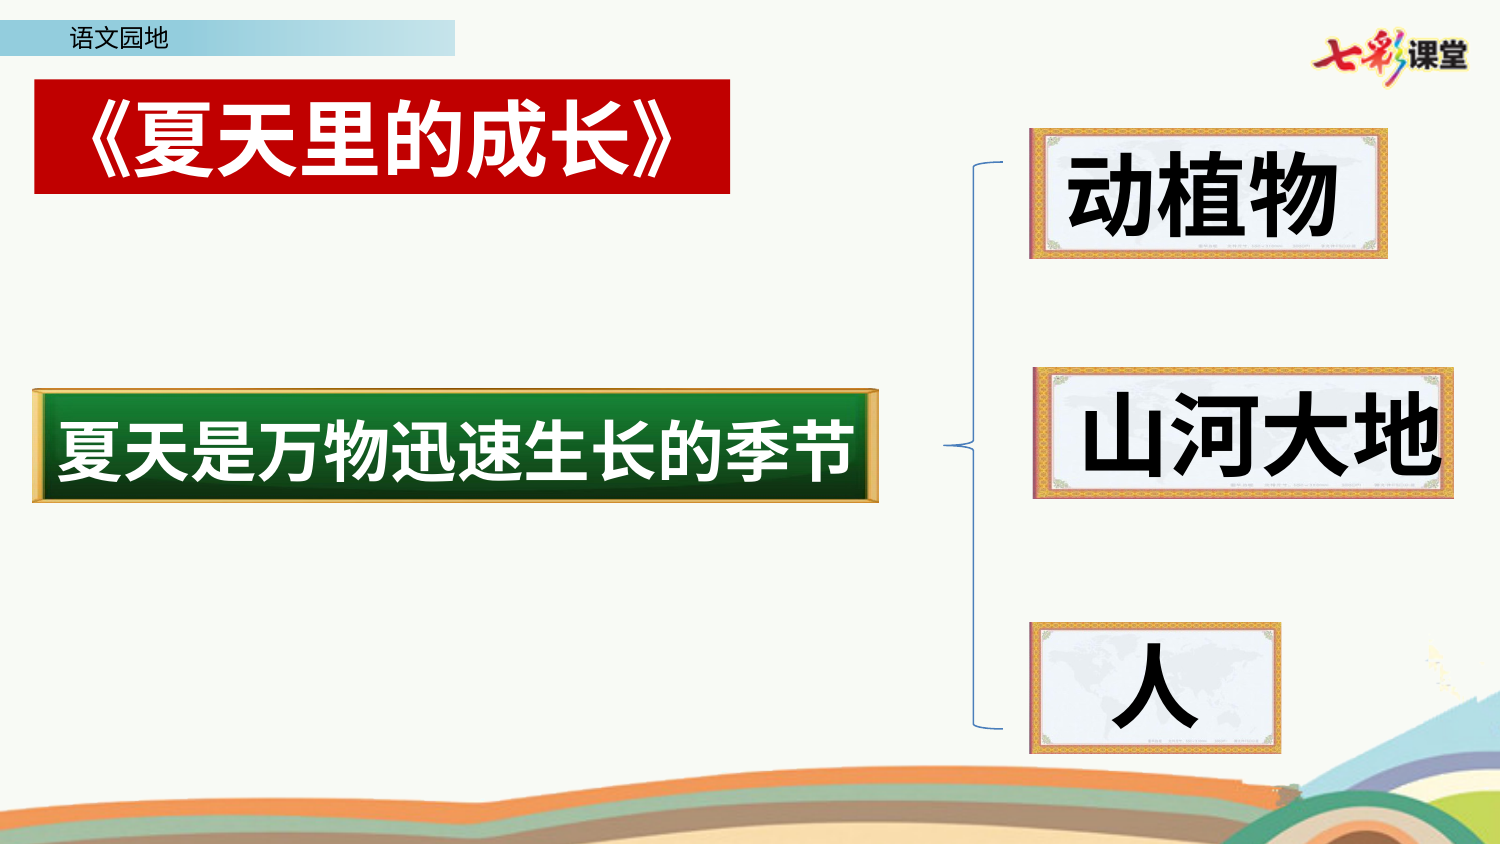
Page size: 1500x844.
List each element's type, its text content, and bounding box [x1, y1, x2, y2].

text_box 《夏天里的成长》 [34, 79, 731, 194]
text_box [31, 387, 879, 504]
picture [0, 572, 1500, 844]
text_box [1028, 622, 1282, 754]
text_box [1032, 367, 1483, 499]
picture [1308, 14, 1477, 95]
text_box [1028, 128, 1424, 260]
text_box [943, 161, 1003, 730]
